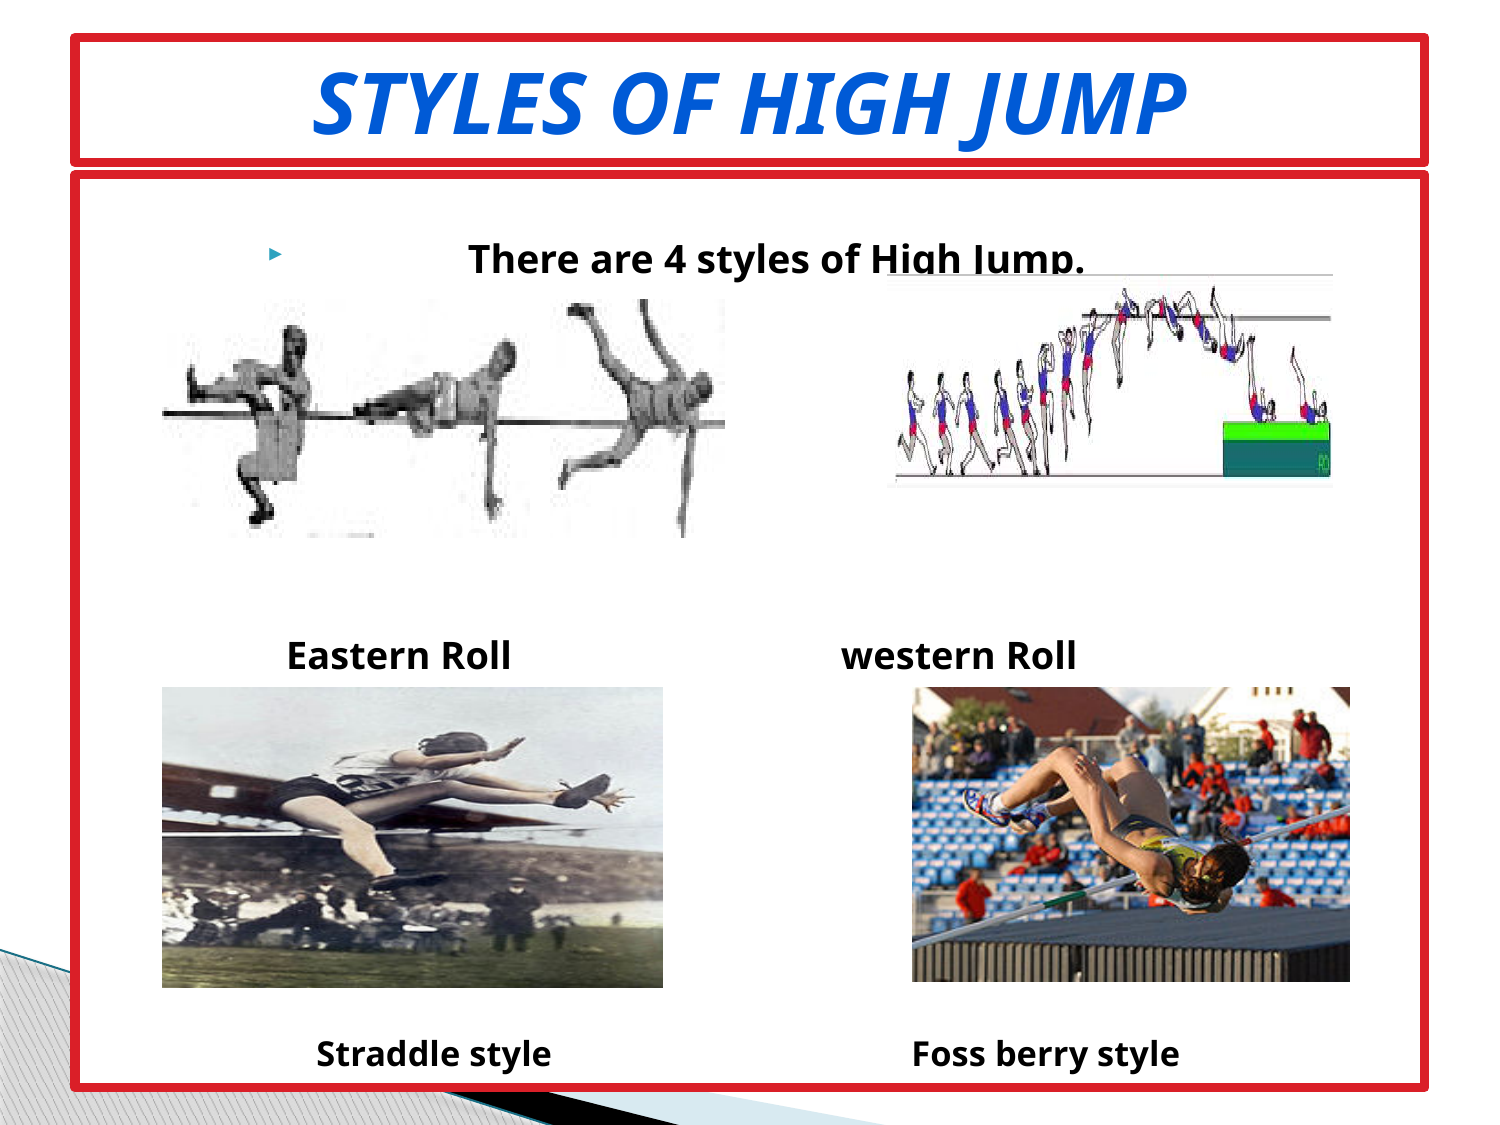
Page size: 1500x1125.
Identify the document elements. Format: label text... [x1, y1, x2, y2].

picture [162, 299, 726, 538]
picture [887, 274, 1333, 488]
picture [912, 687, 1351, 982]
picture [162, 687, 663, 988]
list There are 4 styles of High Jump. Eastern Roll western Roll Straddle style Foss berry style [70, 170, 1429, 1092]
title Styles of High Jump [70, 33, 1429, 167]
